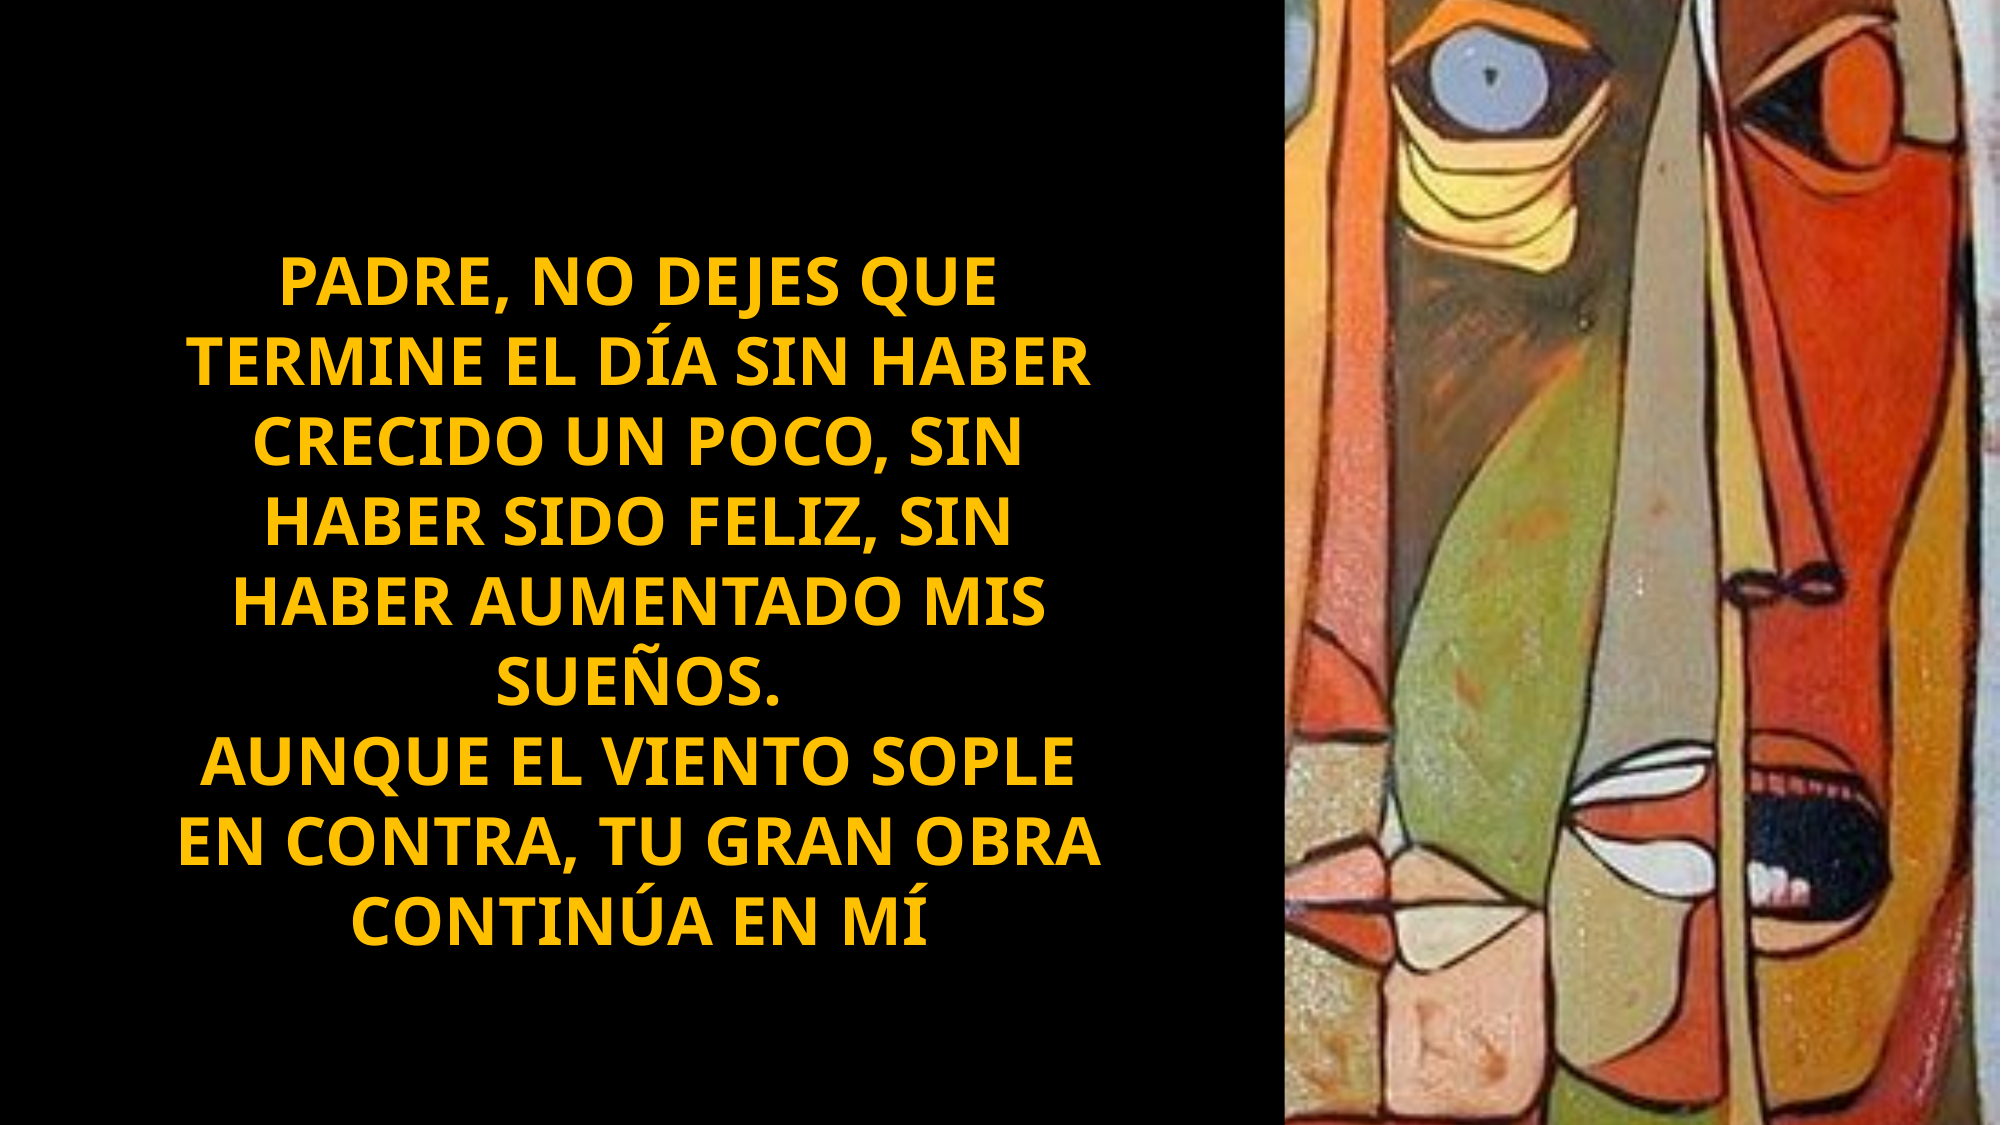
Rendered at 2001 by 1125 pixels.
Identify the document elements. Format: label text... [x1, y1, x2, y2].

picture [1283, 0, 2000, 1125]
text_box PADRE, NO DEJES QUE TERMINE EL DÍA SIN HABER CRECIDO UN POCO, SIN HABER SIDO FELIZ, SIN HABER AUMENTADO MIS SUEÑOS. AUNQUE EL VIENTO SOPLE EN CONTRA, TU GRAN OBRA CONTINÚA EN MÍ [146, 231, 1132, 967]
